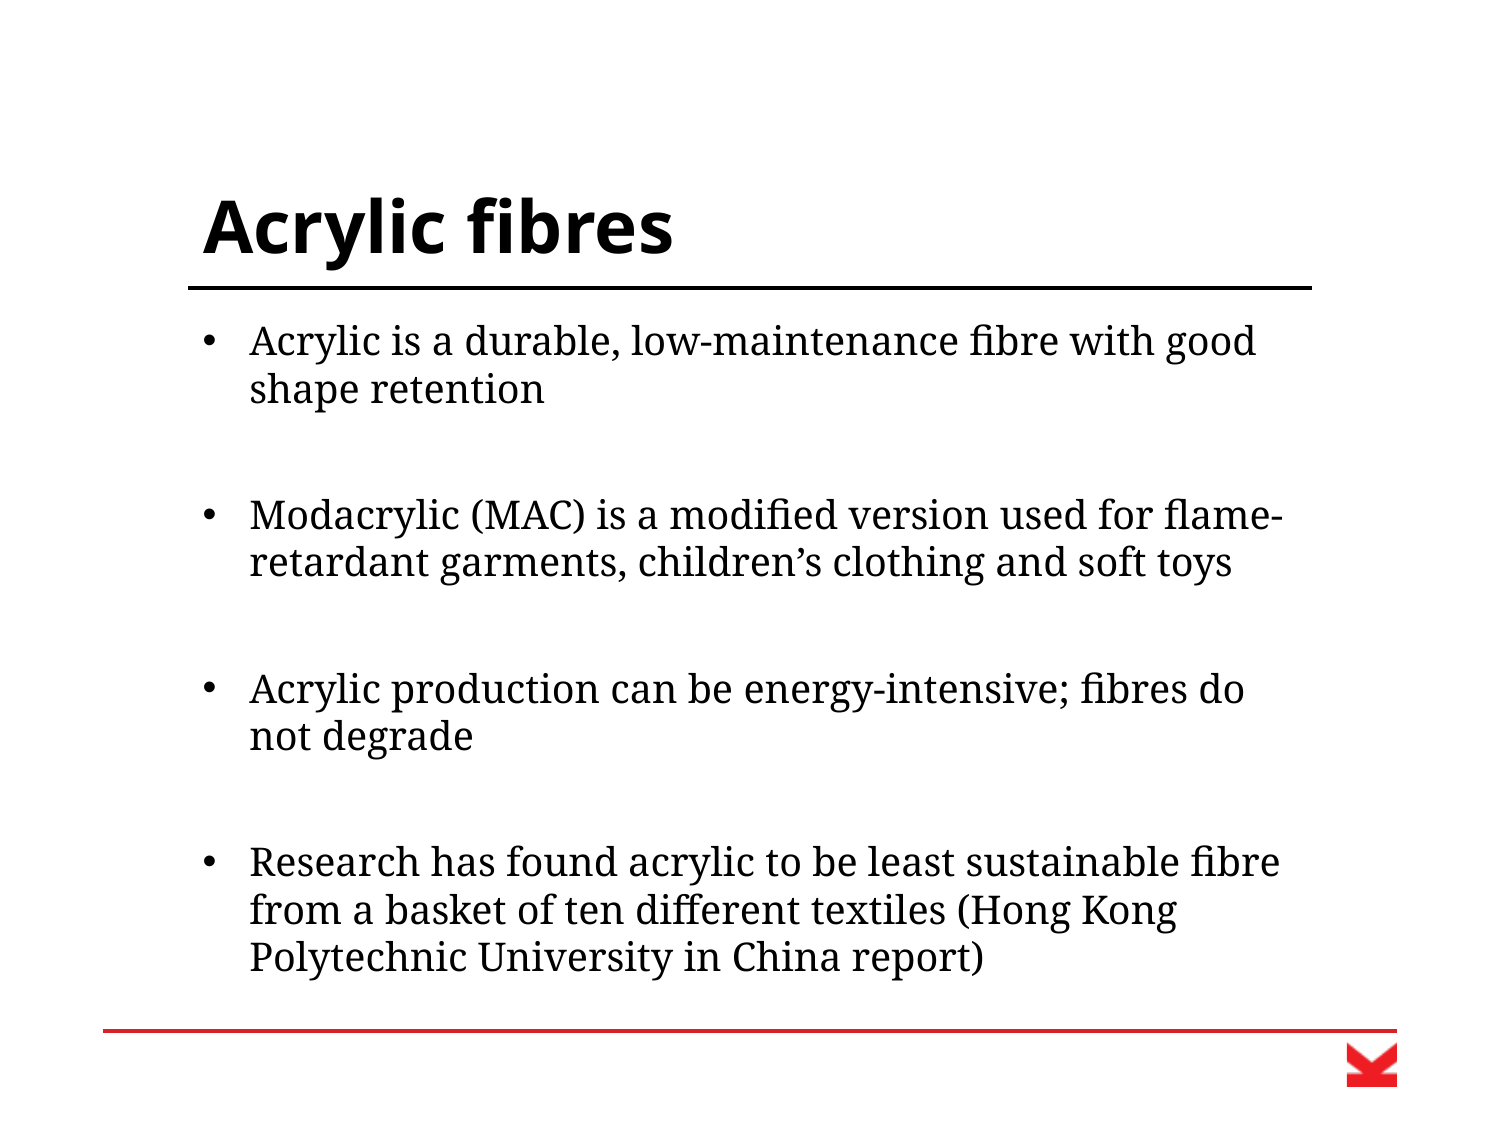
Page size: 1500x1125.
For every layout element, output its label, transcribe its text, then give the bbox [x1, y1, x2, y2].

title Acrylic fibres [188, 59, 1312, 278]
subtitle Acrylic is a durable, low-maintenance fibre with good shape retention Modacrylic (MAC) is a modified version used for flame-retardant garments, children’s clothing and soft toys Acrylic production can be energy-intensive; fibres do not degrade Research has found acrylic to be least sustainable fibre from a basket of ten different textiles (Hong Kong Polytechnic University in China report) [187, 308, 1313, 1017]
